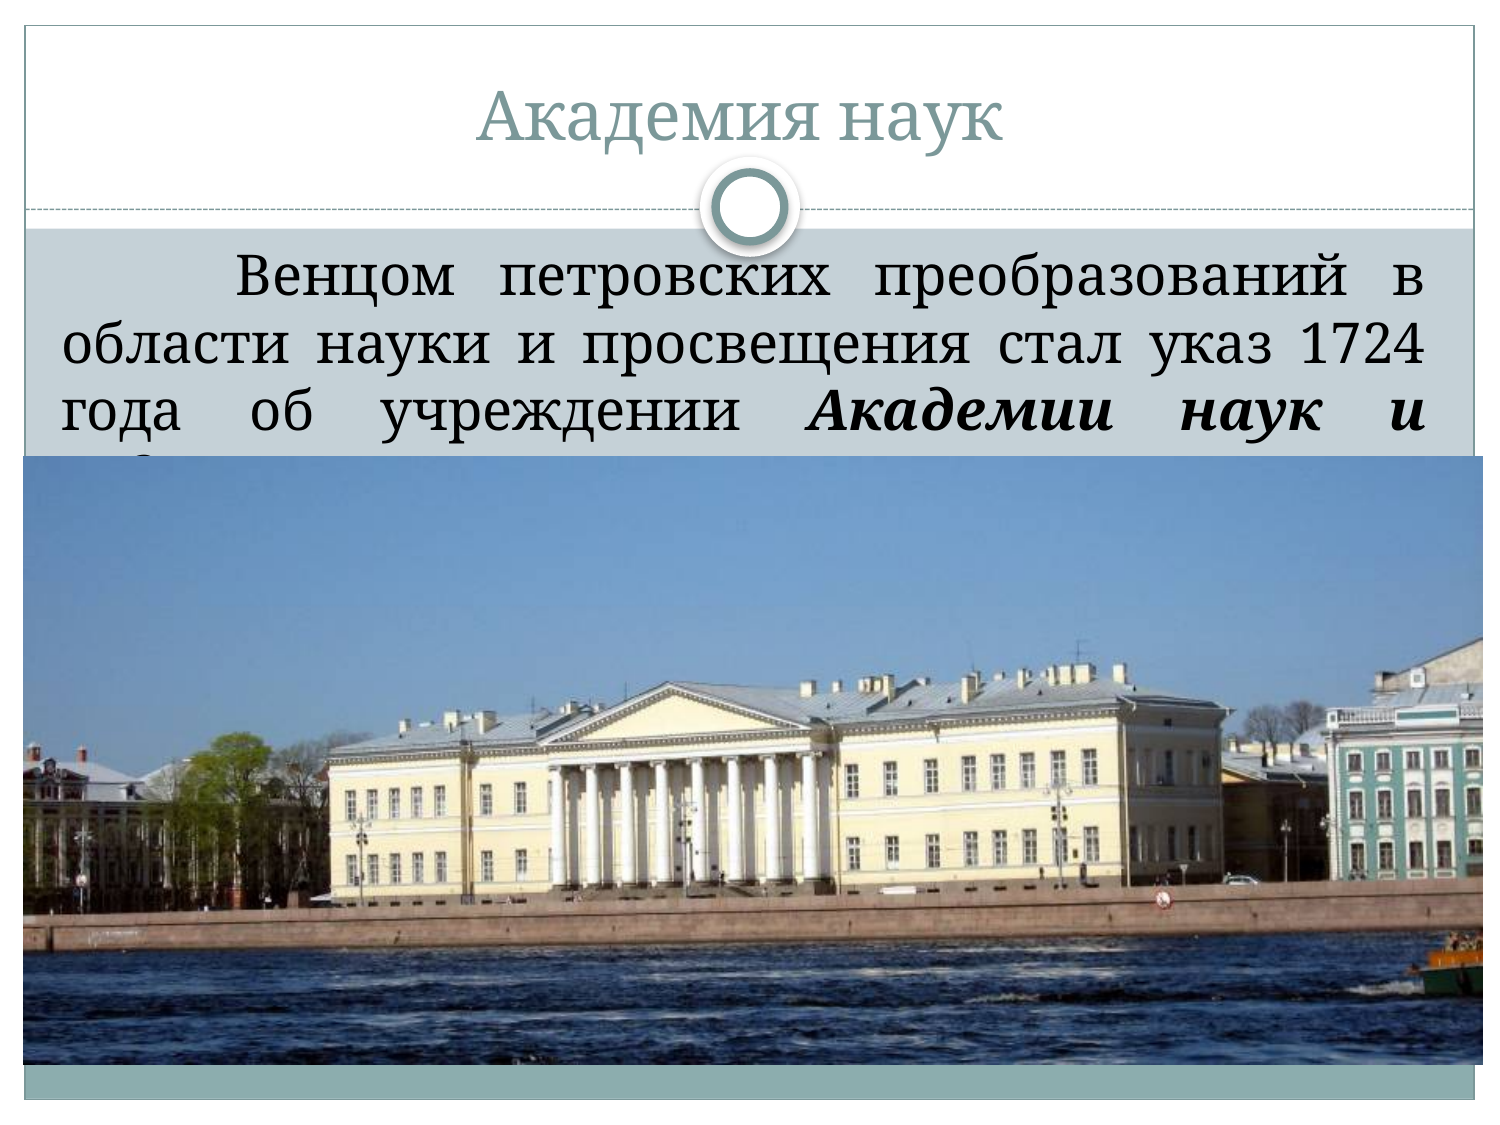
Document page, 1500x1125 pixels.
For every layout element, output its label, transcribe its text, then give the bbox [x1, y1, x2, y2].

picture [23, 455, 1483, 1065]
list Венцом петровских преобразований в области науки и просвещения стал указ 1724 года об учреждении Академии наук и художеств. [45, 231, 1442, 453]
title Академия наук [49, 37, 1450, 163]
